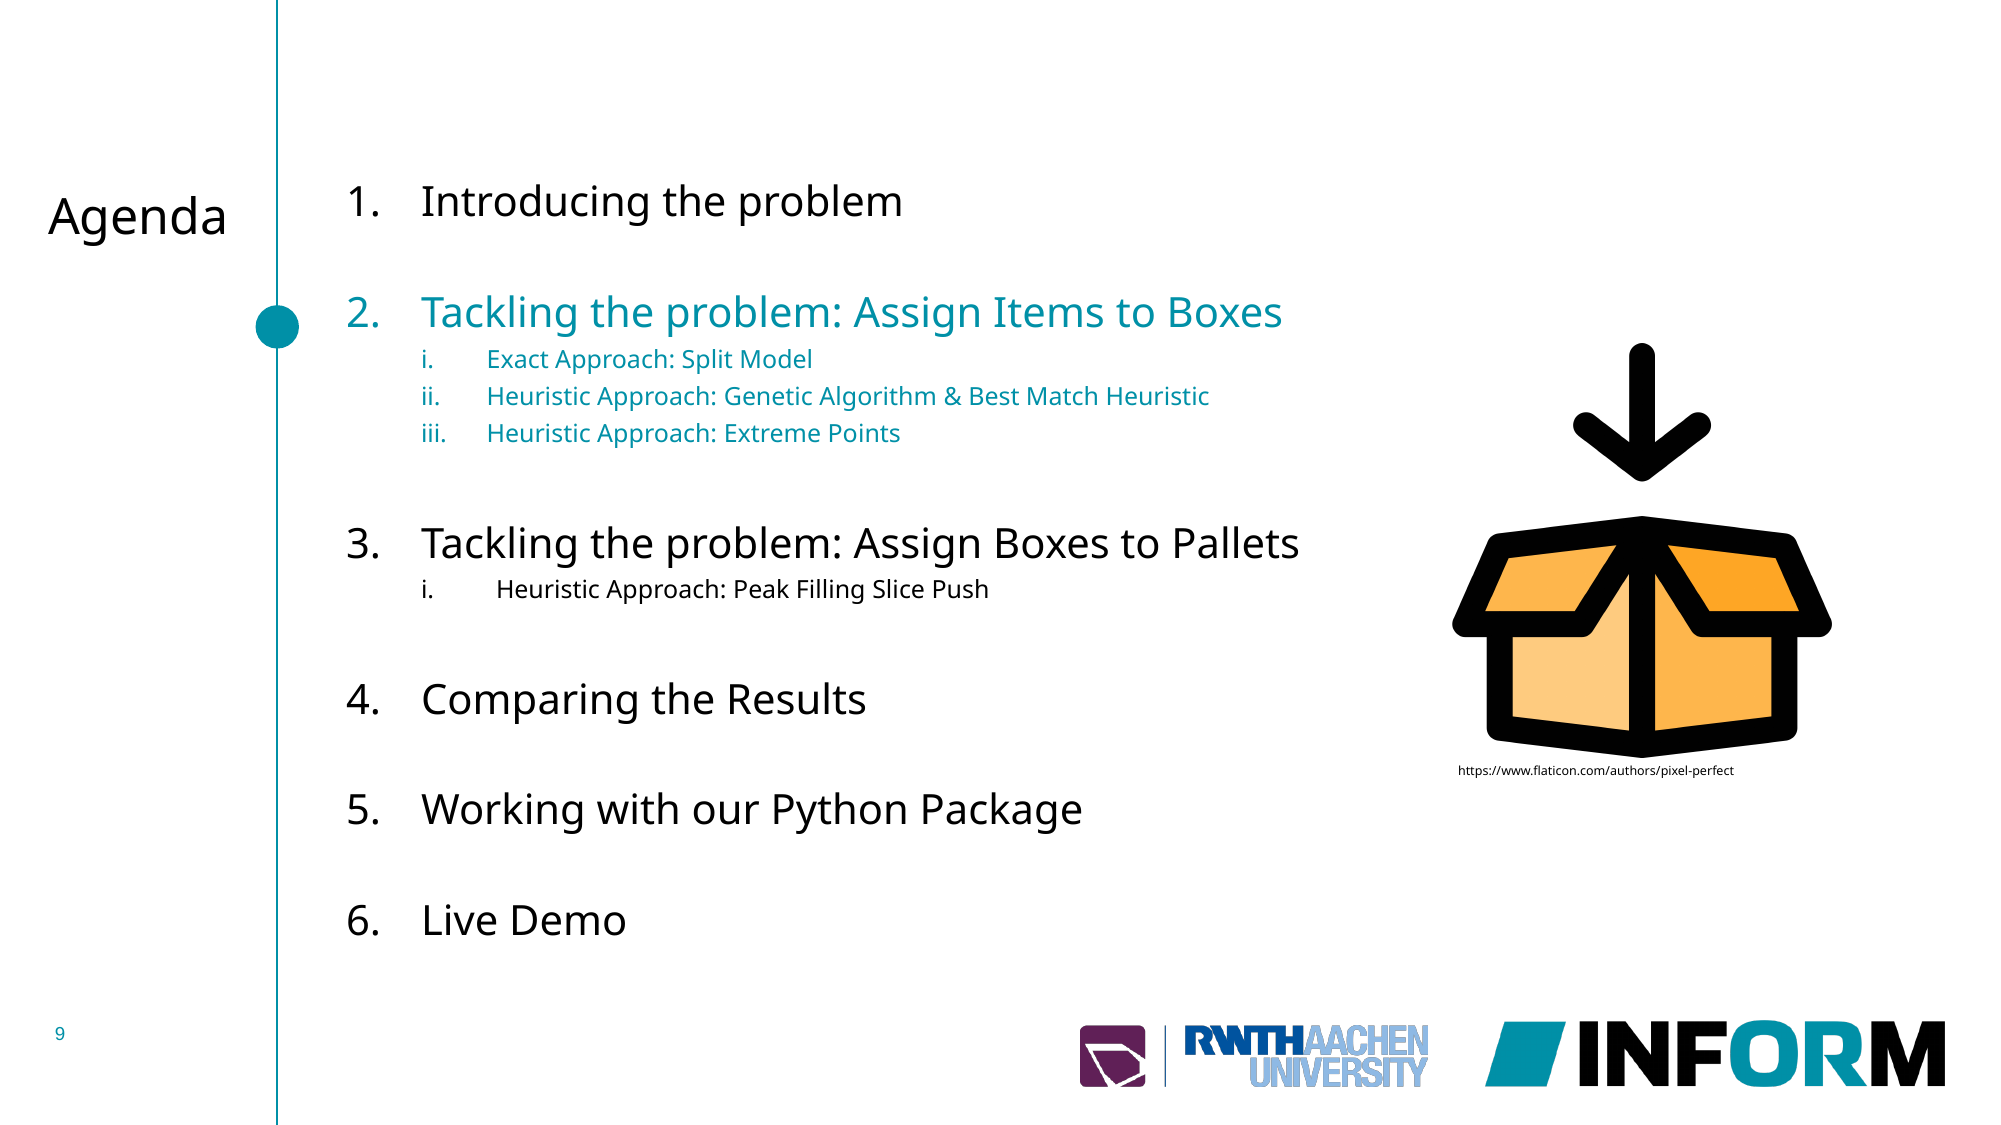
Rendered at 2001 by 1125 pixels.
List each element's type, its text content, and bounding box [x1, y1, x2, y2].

list Introducing the problem Tackling the problem: Assign Items to Boxes Exact Approach: Split Model Heuristic Approach: Genetic Algorithm & Best Match Heuristic Heuristic Approach: Extreme Points Tackling the problem: Assign Boxes to Pallets Heuristic Approach: Peak Filling Slice Push Comparing the Results Working with our Python Package Live Demo [331, 159, 2000, 966]
text_box https://www.flaticon.com/authors/pixel-perfect [1443, 758, 1842, 786]
text_box [255, 305, 277, 349]
picture [1434, 343, 1849, 758]
picture [1080, 1025, 1428, 1087]
picture [1485, 1020, 1945, 1087]
text_box [278, 305, 299, 349]
title Agenda [0, 183, 276, 257]
